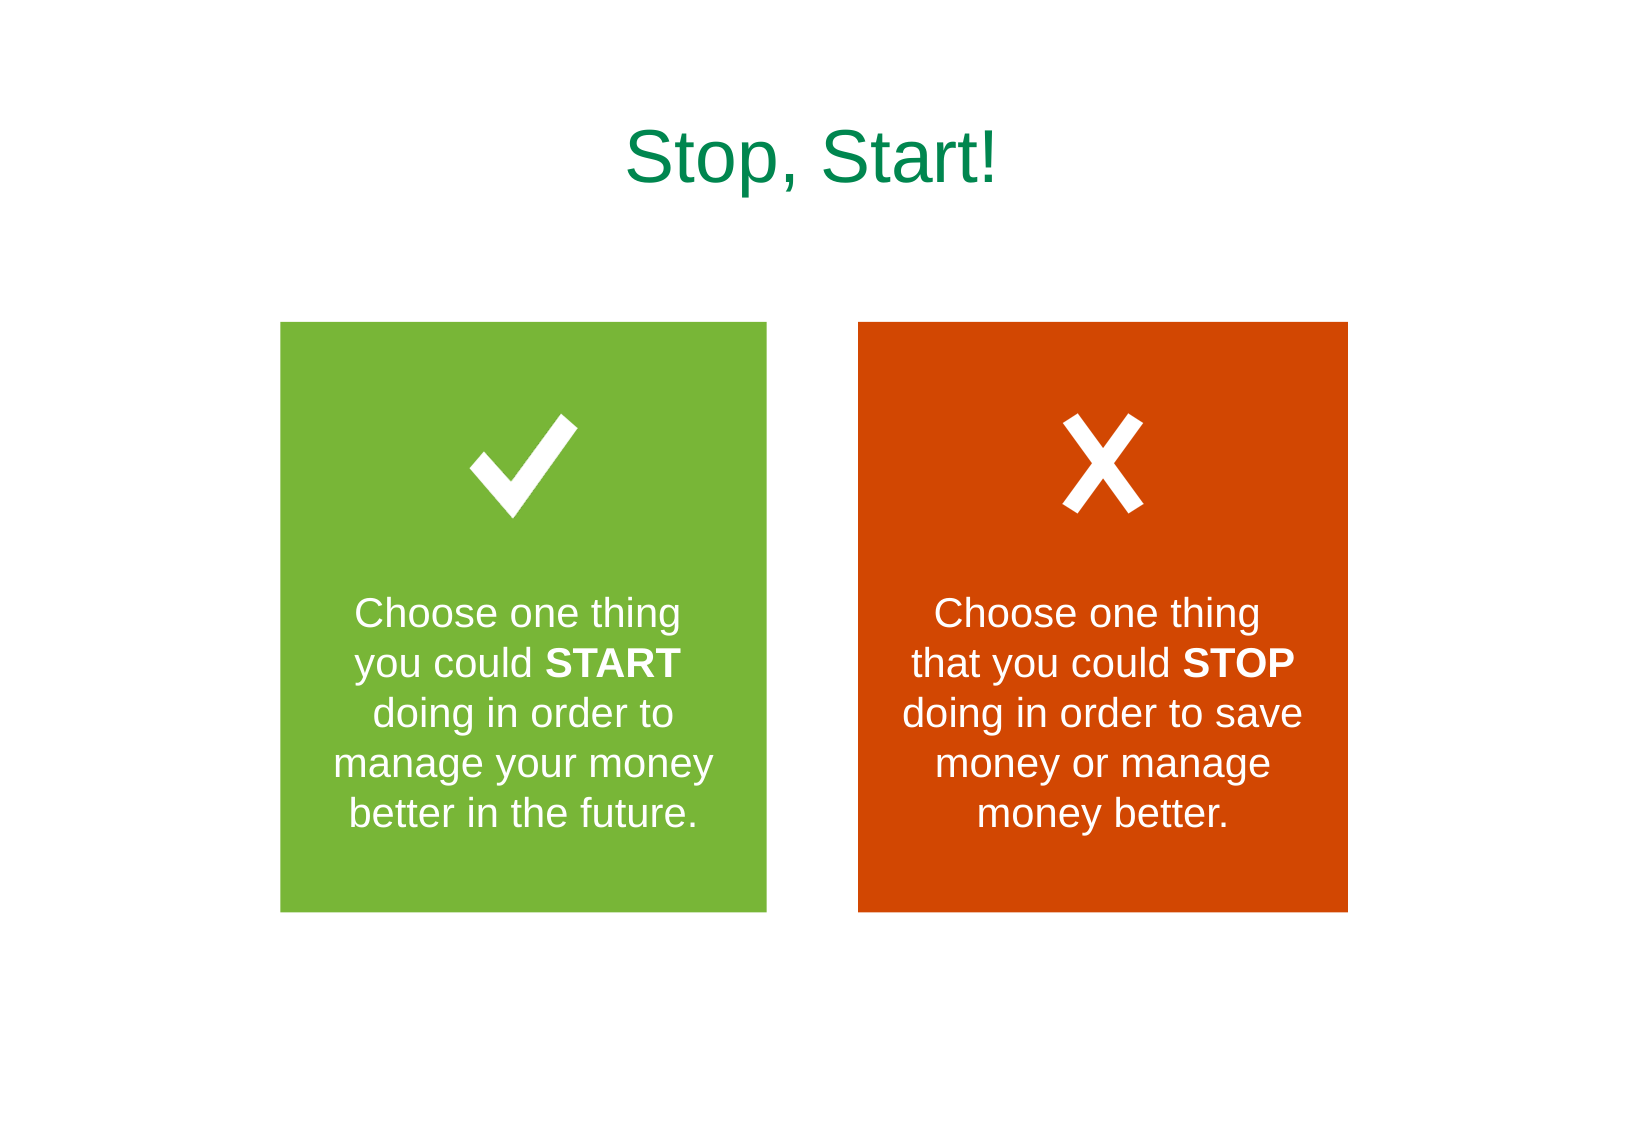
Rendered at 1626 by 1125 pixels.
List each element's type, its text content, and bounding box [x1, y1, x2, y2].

title Stop, Start! [0, 118, 1625, 199]
text_box [856, 320, 1350, 914]
text_box Choose one thing that you could STOP doing in order to save money or manage money better. [859, 578, 1347, 844]
text_box Choose one thing you could START doing in order to manage your money better in the future. [280, 578, 767, 844]
text_box [278, 320, 769, 914]
picture [469, 413, 578, 520]
picture [1062, 413, 1145, 515]
